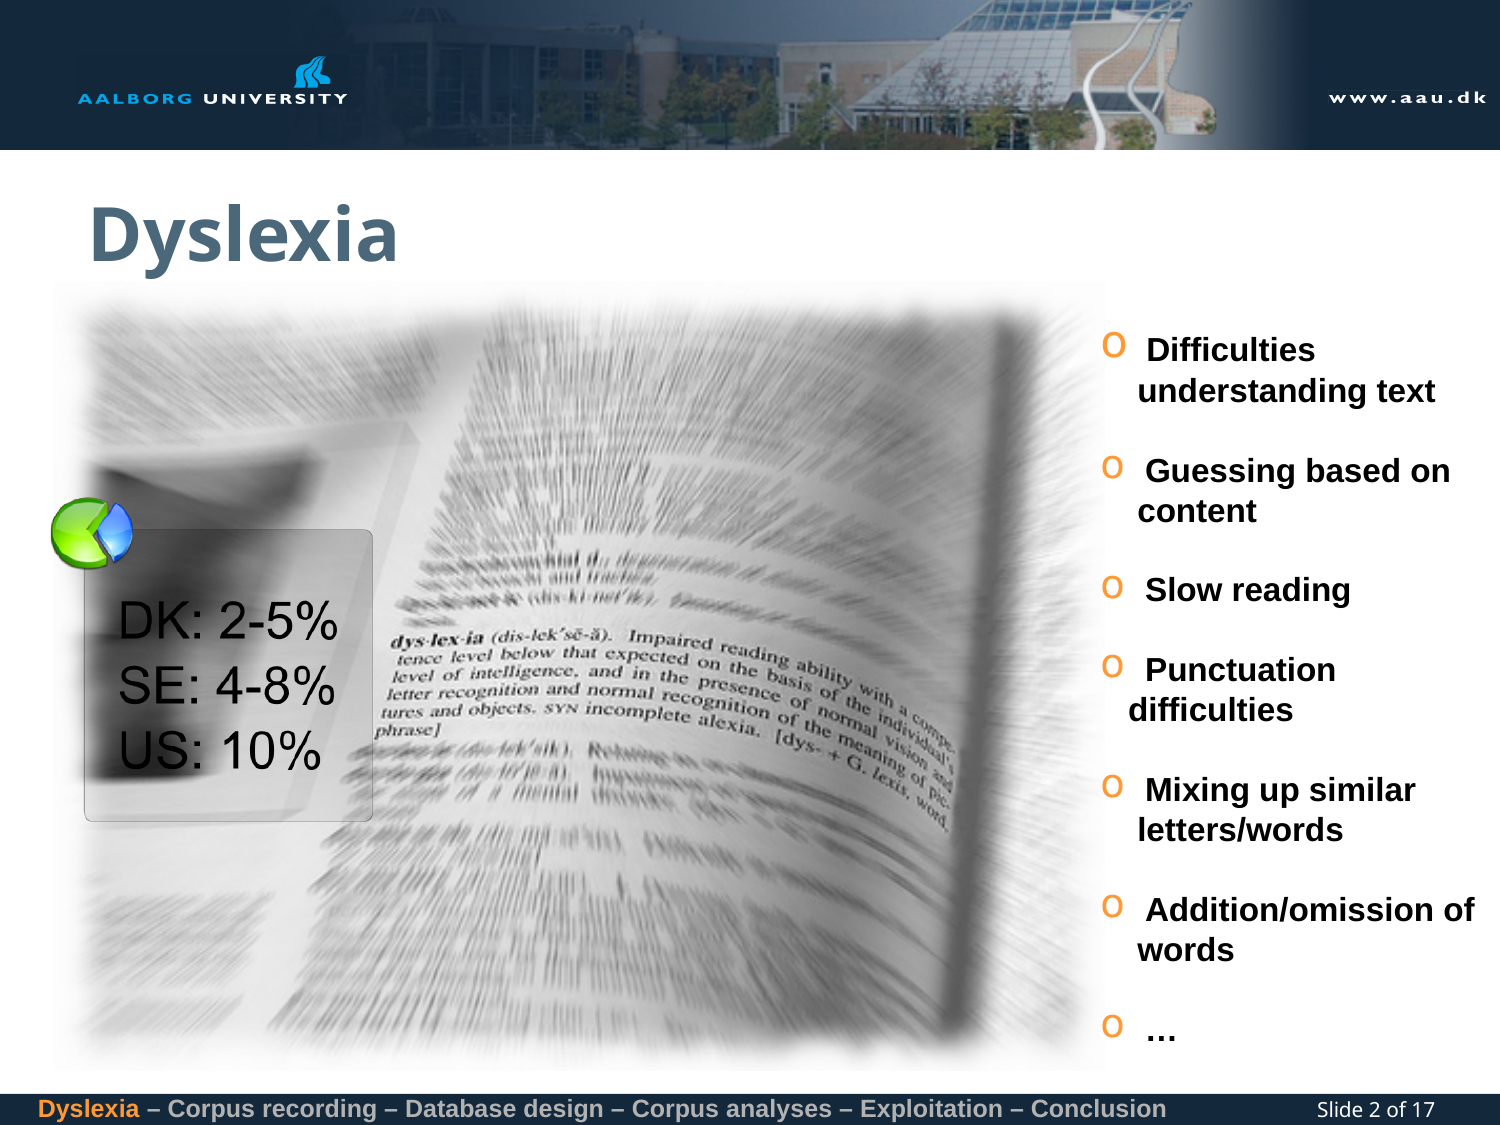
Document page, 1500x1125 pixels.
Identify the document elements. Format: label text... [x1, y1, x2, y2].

slide_number Slide 2 of 17 [1185, 1089, 1451, 1125]
title Dyslexia [81, 174, 622, 280]
picture [0, 0, 1500, 150]
text_box Dyslexia – Corpus recording – Database design – Corpus analyses – Exploitation – Conclusion [23, 1084, 1185, 1125]
picture [45, 491, 373, 823]
text_box Difficulties understanding text Guessing based on content Slow reading Punctuation difficulties Mixing up similar letters/words Addition/omission of words … [1109, 316, 1499, 1056]
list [52, 281, 1105, 1071]
